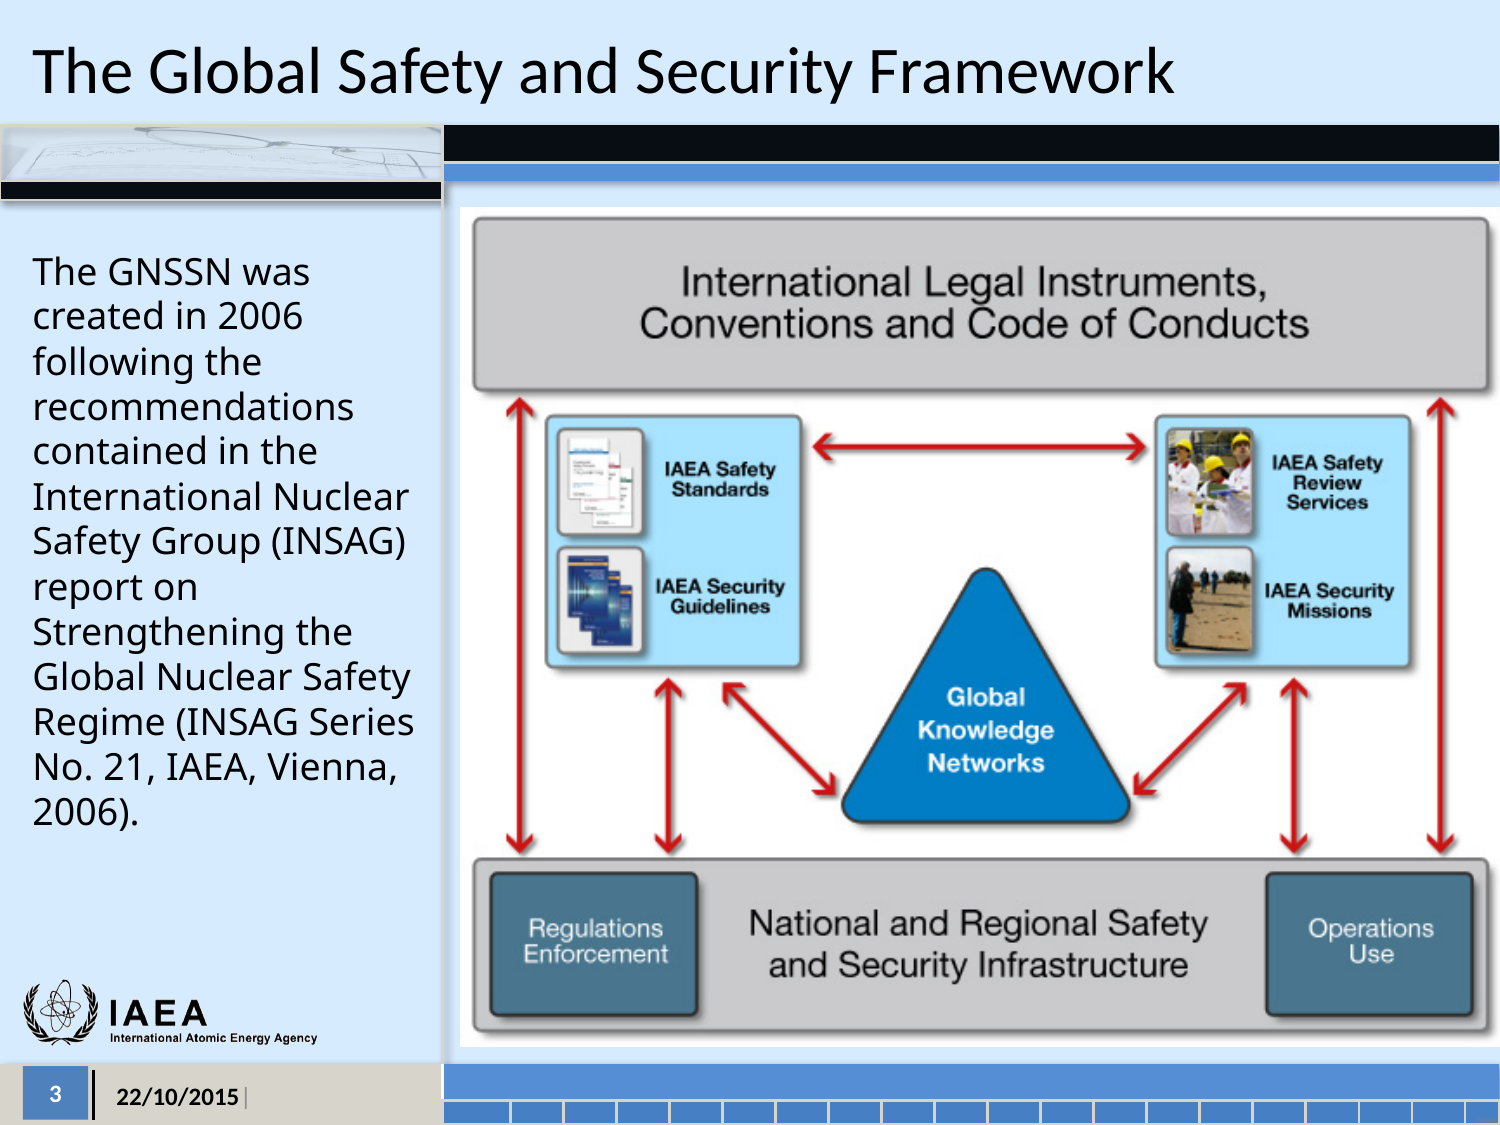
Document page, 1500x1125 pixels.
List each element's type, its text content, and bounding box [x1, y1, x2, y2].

picture [17, 973, 323, 1051]
text_box The GNSSN was created in 2006 following the recommendations contained in the International Nuclear Safety Group (INSAG) report on Strengthening the Global Nuclear Safety Regime (INSAG Series No. 21, IAEA, Vienna, 2006). [17, 240, 443, 840]
picture [460, 207, 1500, 1047]
title The Global Safety and Security Framework [17, 7, 1425, 126]
